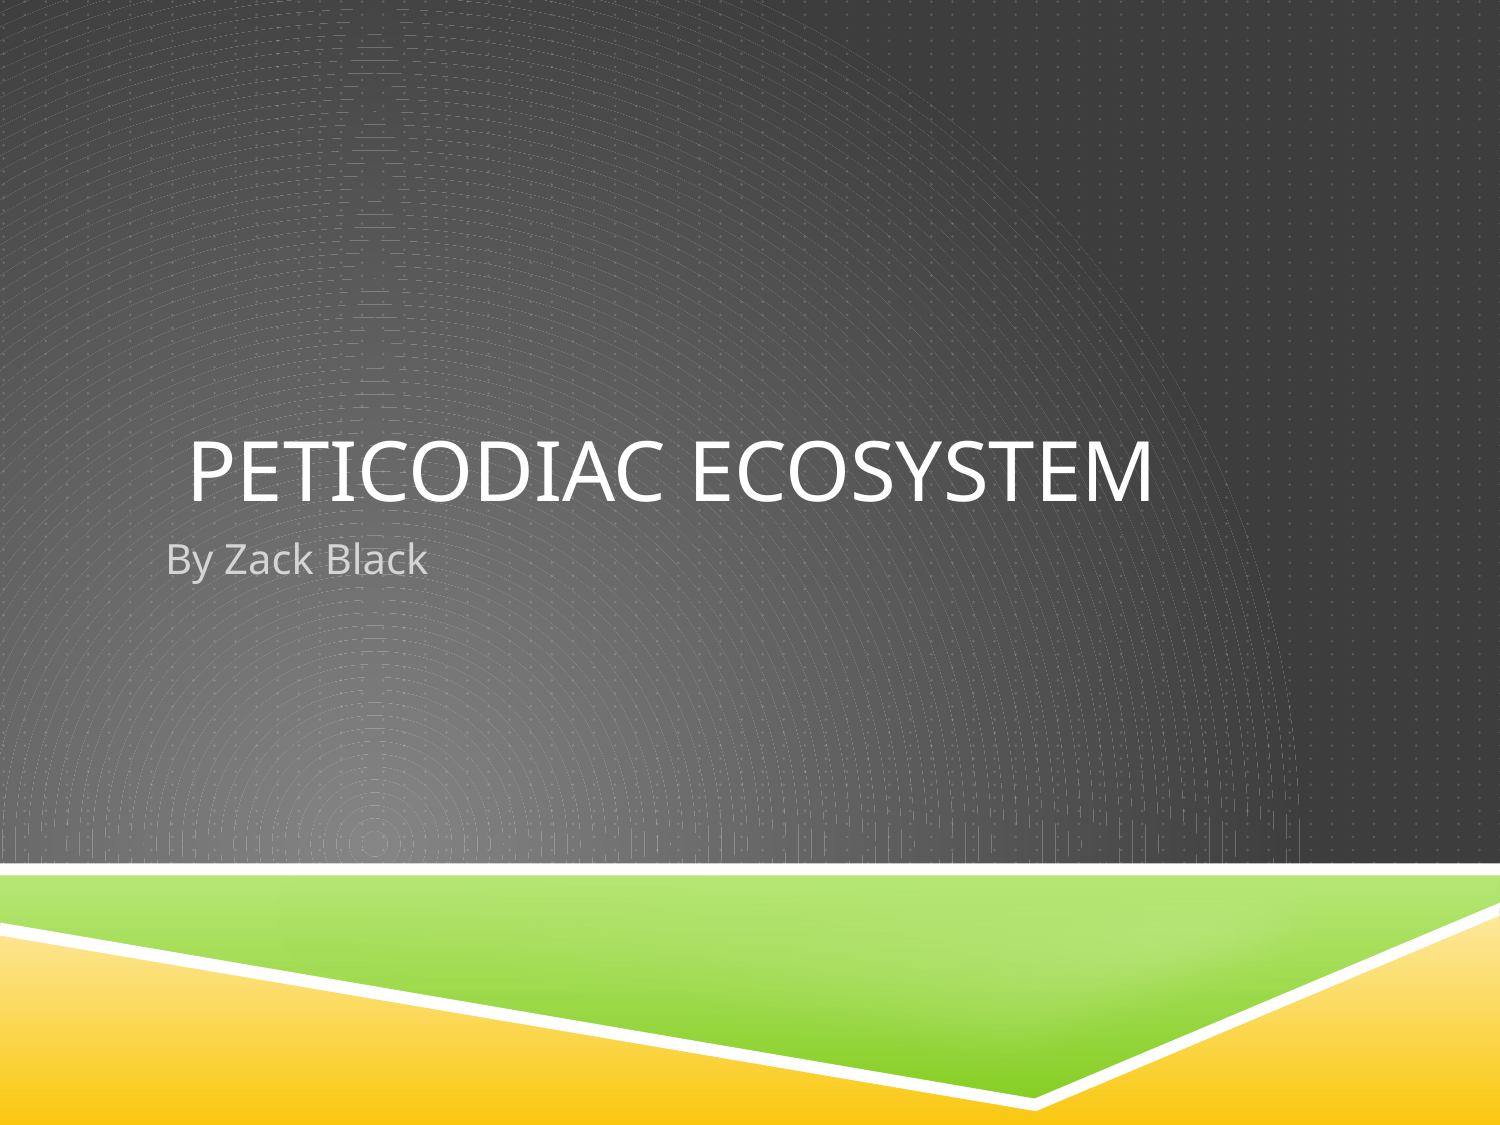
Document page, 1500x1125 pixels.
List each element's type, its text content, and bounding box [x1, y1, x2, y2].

subtitle By Zack Black [165, 525, 1388, 825]
title peticodiac ecosystem [165, 275, 1388, 525]
